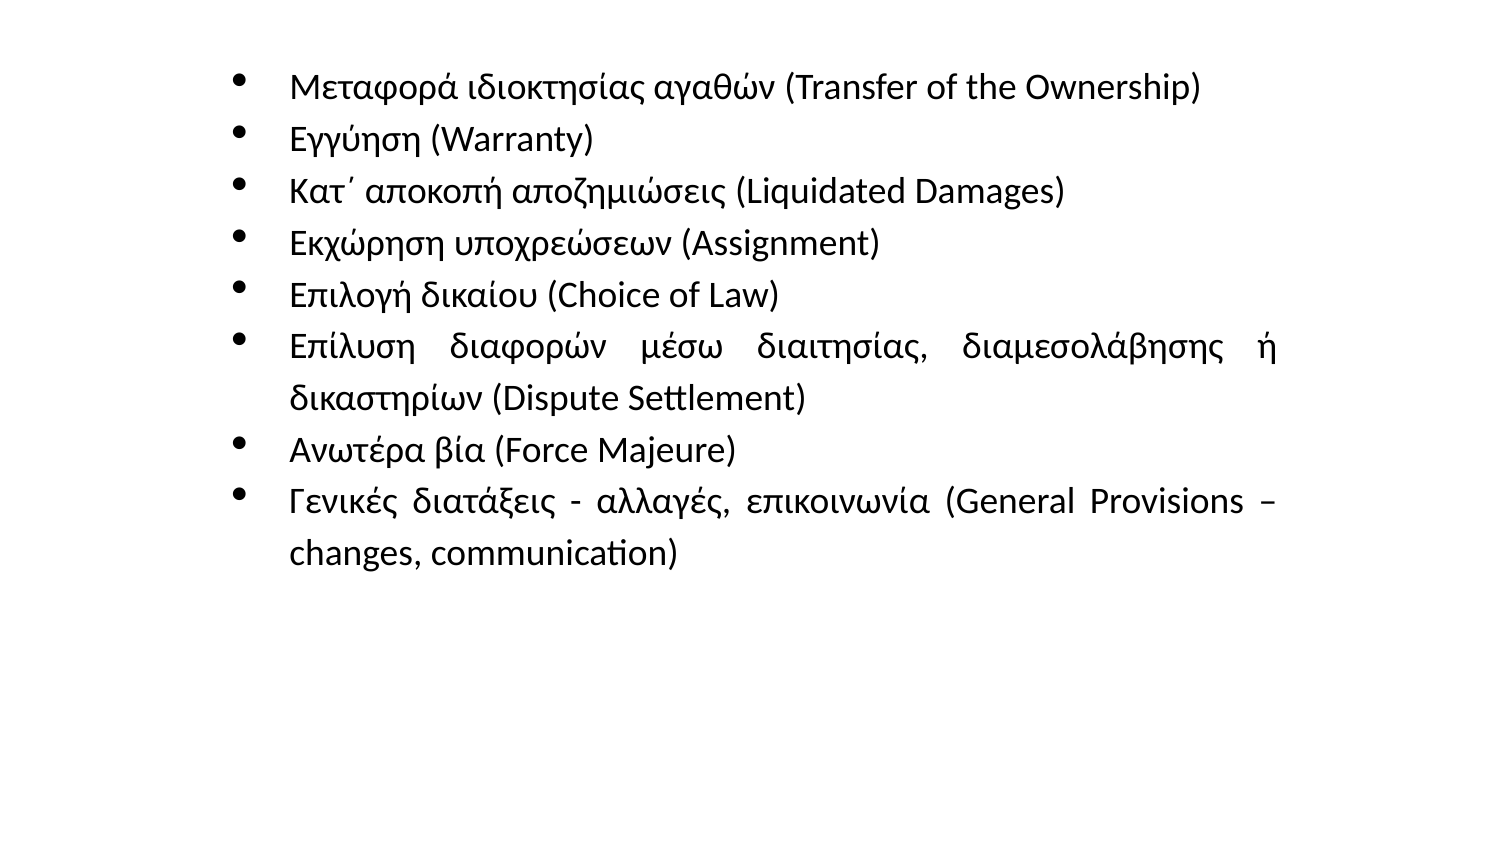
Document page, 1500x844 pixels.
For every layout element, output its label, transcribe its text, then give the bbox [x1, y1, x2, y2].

text_box Μεταφορά ιδιοκτησίας αγαθών (Transfer of the Ownership) Εγγύηση (Warranty) Κατ΄ αποκοπή αποζημιώσεις (Liquidated Damages) Εκχώρηση υποχρεώσεων (Assignment) Επιλογή δικαίου (Choice of Law) Επίλυση διαφορών μέσω διαιτησίας, διαμεσολάβησης ή δικαστηρίων (Dispute Settlement) Ανωτέρα βία (Force Majeure) Γενικές διατάξεις - αλλαγές, επικοινωνία (General Provisions – changes, communication) [218, 48, 1294, 581]
